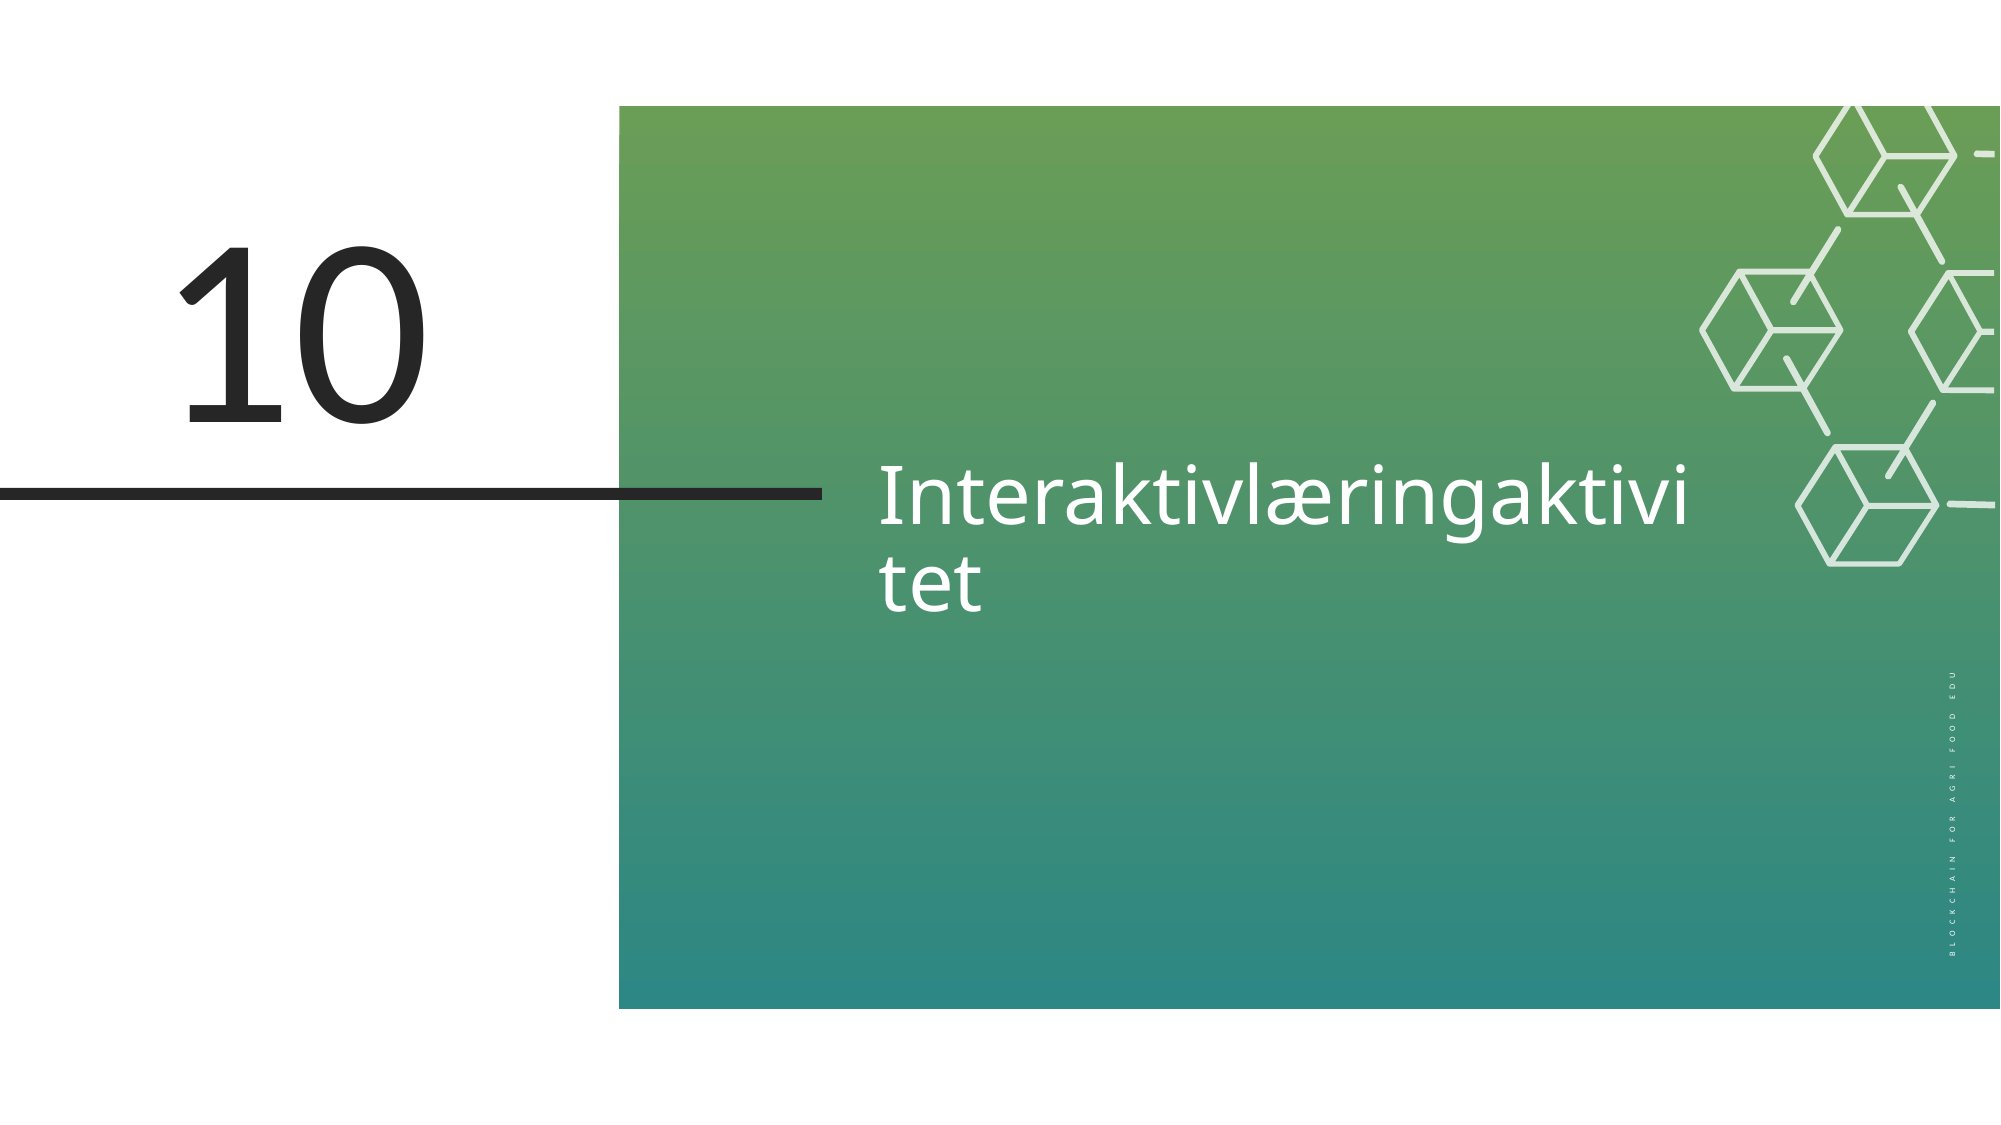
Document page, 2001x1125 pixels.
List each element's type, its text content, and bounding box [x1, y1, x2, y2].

list 10 [141, 180, 481, 277]
list Interaktivlæringaktivitet [864, 446, 1709, 899]
